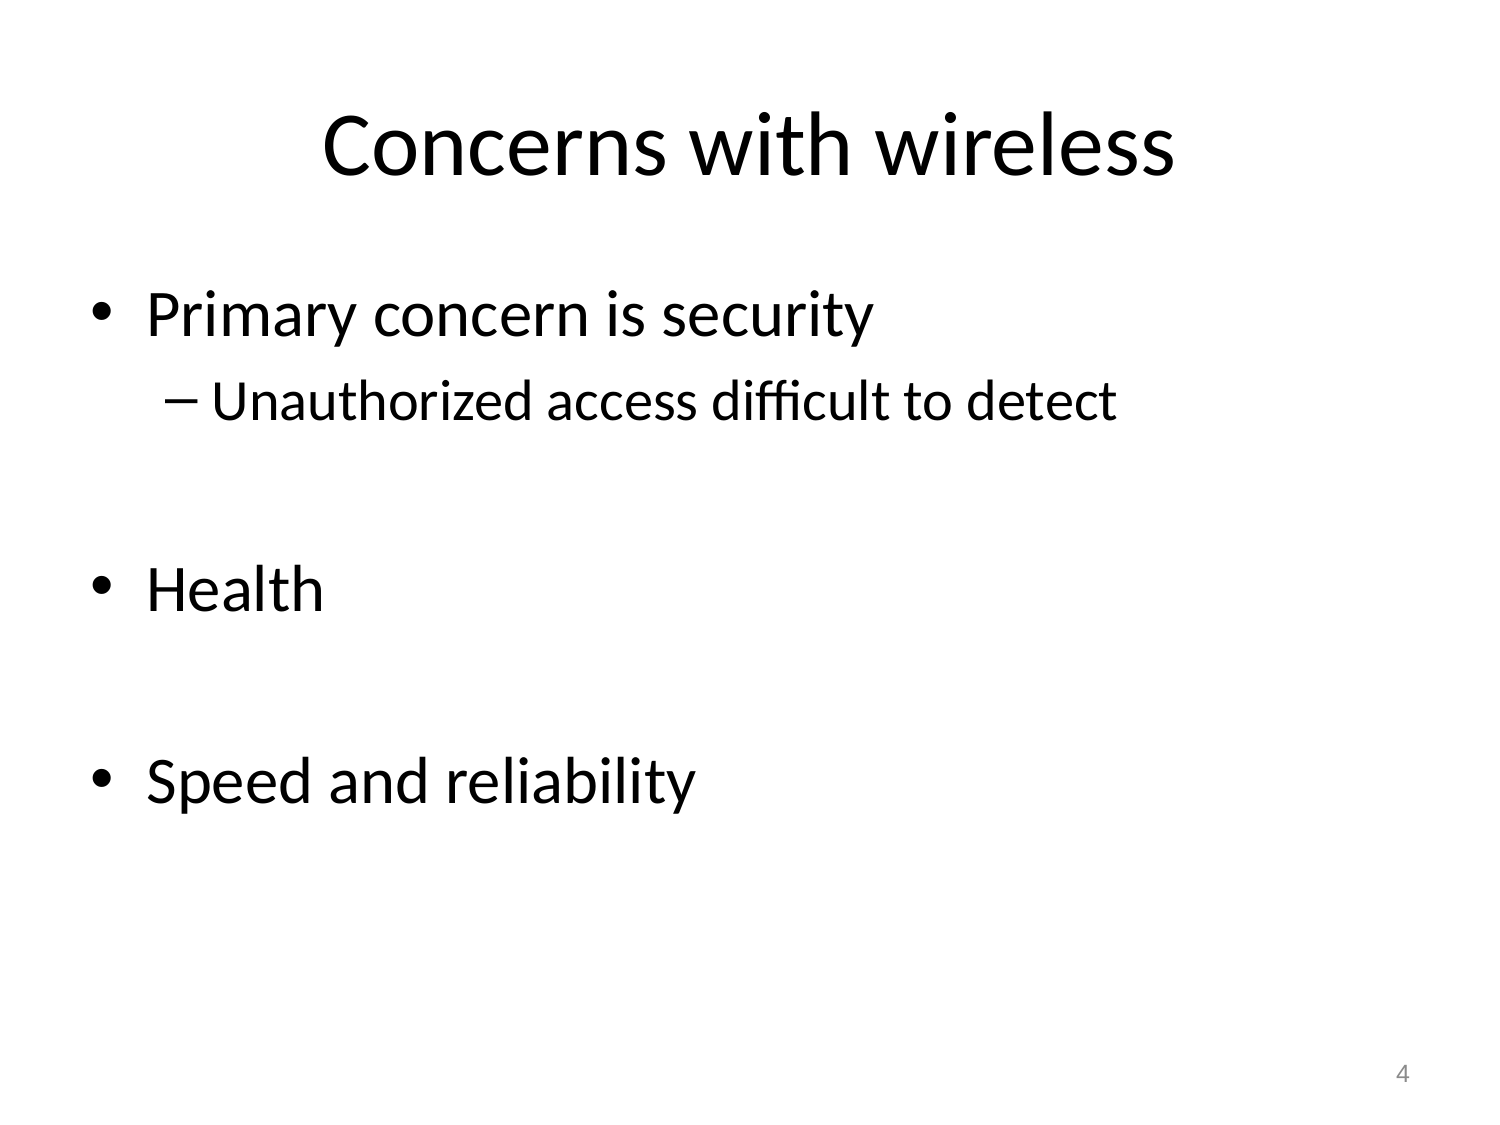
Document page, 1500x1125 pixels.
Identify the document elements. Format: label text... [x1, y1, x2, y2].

slide_number 4 [1074, 1042, 1425, 1103]
title Concerns with wireless [74, 44, 1426, 233]
list Primary concern is security Unauthorized access difficult to detect Health Speed and reliability [74, 262, 1426, 1006]
